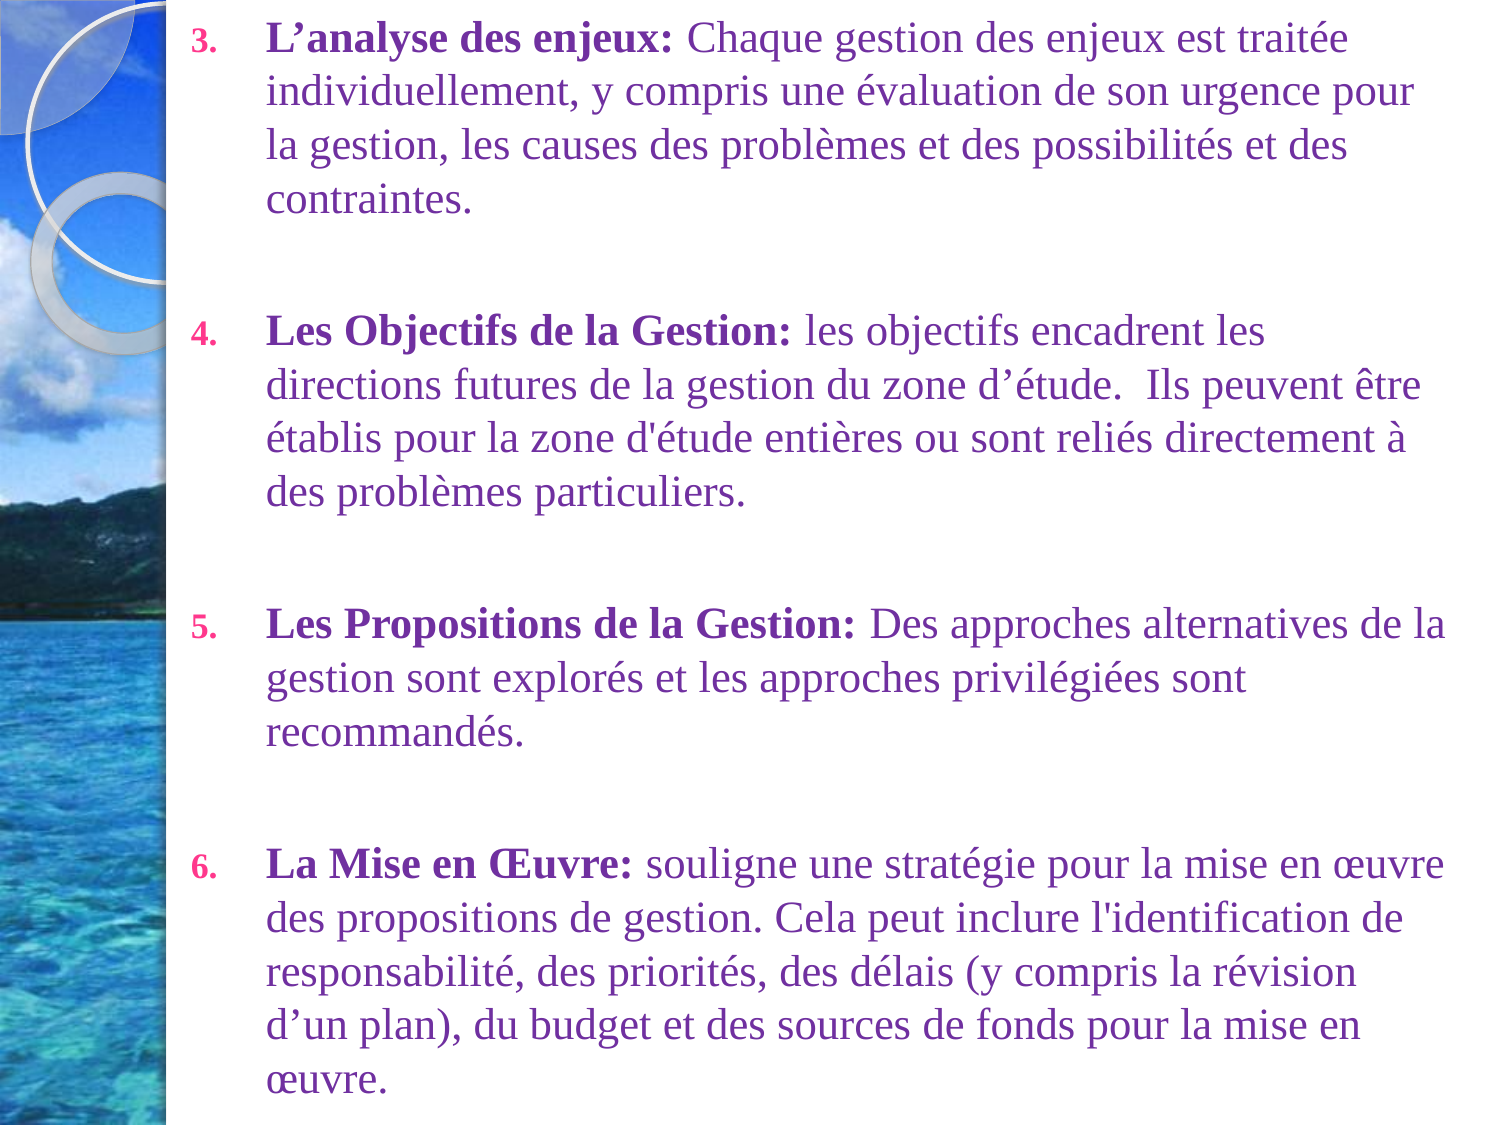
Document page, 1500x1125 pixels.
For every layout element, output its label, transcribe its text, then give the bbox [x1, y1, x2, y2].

picture [62, 195, 160, 280]
picture [136, 0, 162, 4]
picture [53, 240, 160, 332]
list L’analyse des enjeux: Chaque gestion des enjeux est traitée individuellement, y compris une évaluation de son urgence pour la gestion, les causes des problèmes et des possibilités et des contraintes. Les Objectifs de la Gestion: les objectifs encadrent les directions futures de la gestion du zone d’étude. Ils peuvent être établis pour la zone d'étude entières ou sont reliés directement à des problèmes particuliers. Les Propositions de la Gestion: Des approches alternatives de la gestion sont explorés et les approches privilégiées sont recommandés. La Mise en Œuvre: souligne une stratégie pour la mise en œuvre des propositions de gestion. Cela peut inclure l'identification de responsabilité, des priorités, des délais (y compris la révision d’un plan), du budget et des sources de fonds pour la mise en œuvre. [162, 0, 1463, 788]
picture [32, 13, 160, 207]
picture [0, 134, 166, 1125]
